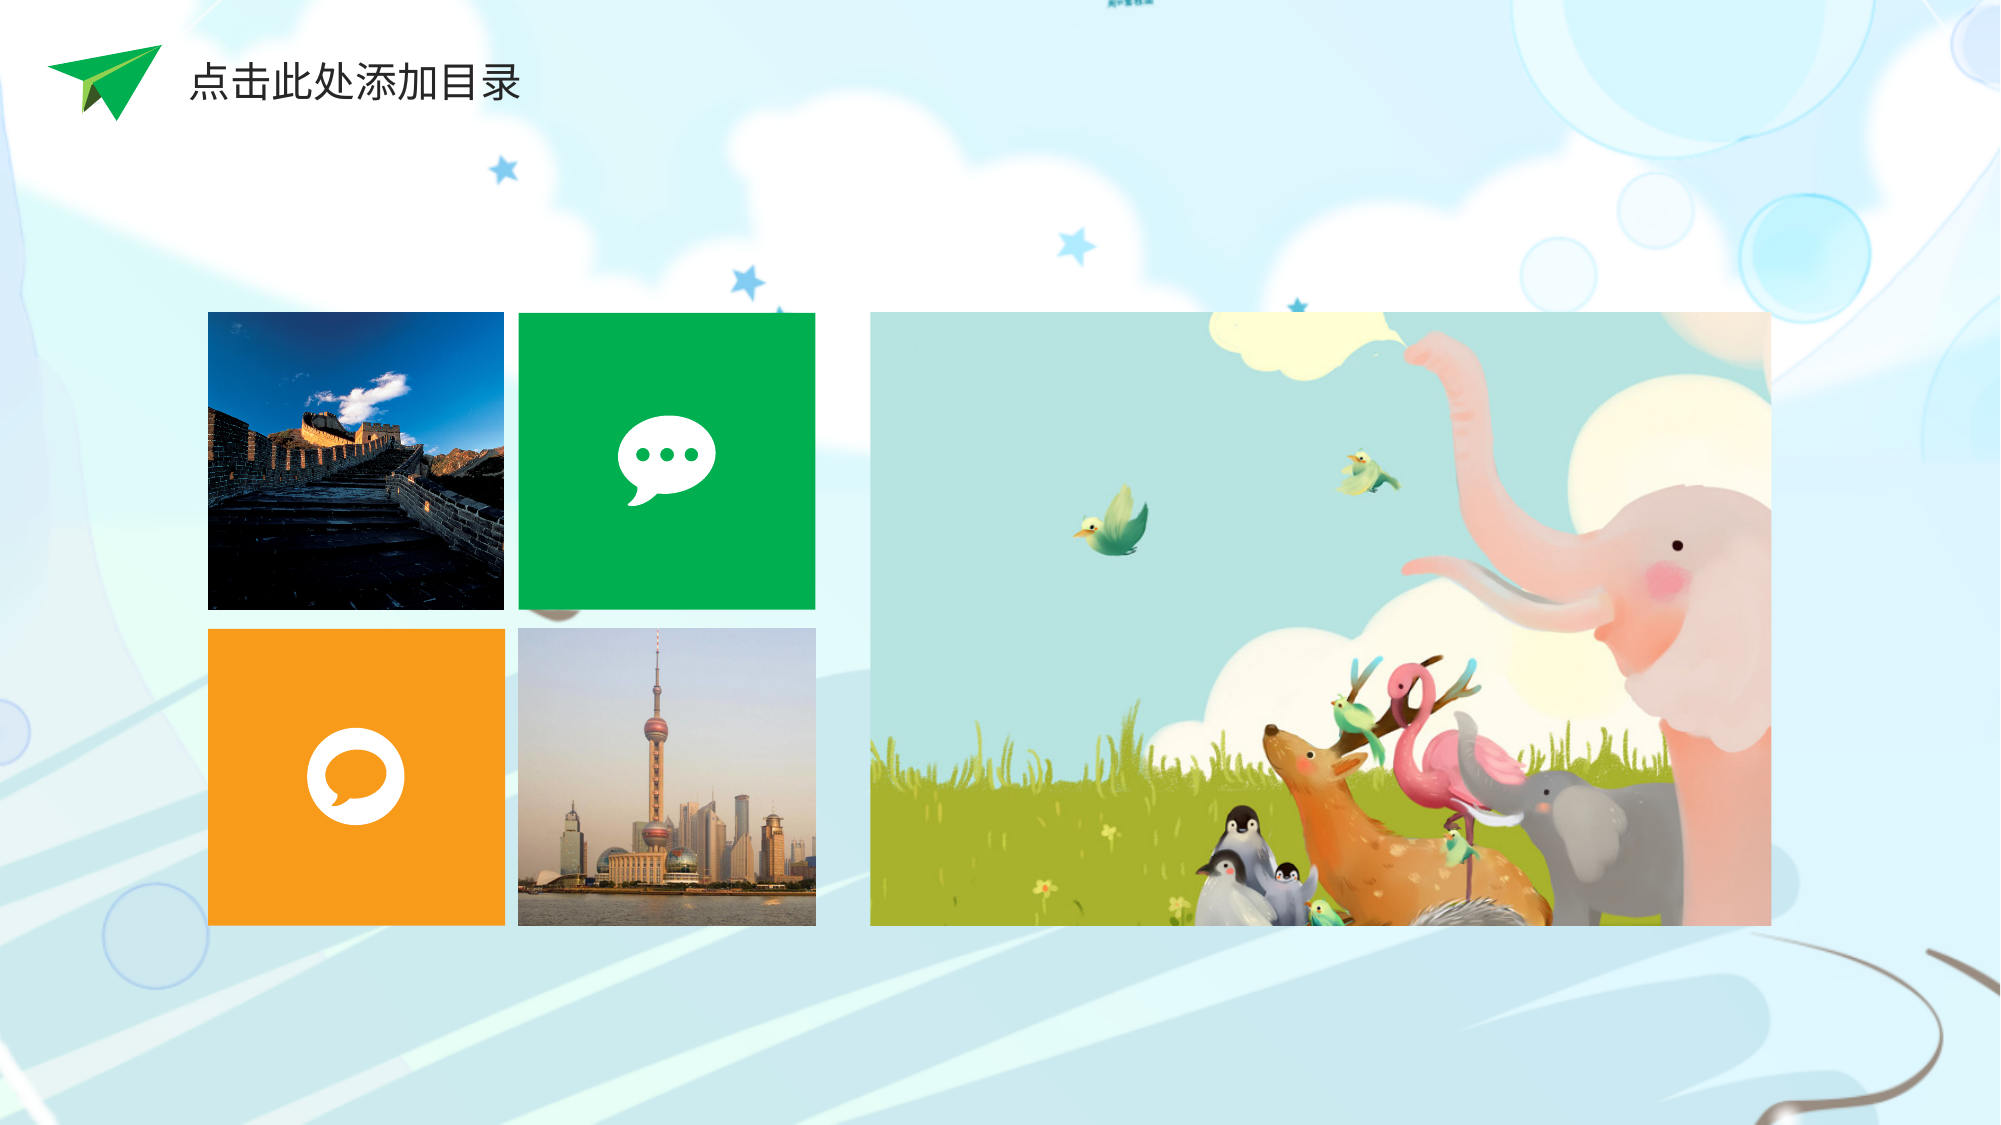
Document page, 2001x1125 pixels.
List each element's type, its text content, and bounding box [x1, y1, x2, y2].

picture [0, 0, 2001, 1125]
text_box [208, 312, 816, 926]
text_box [47, 44, 163, 121]
text_box 点击此处添加目录 [173, 48, 576, 113]
